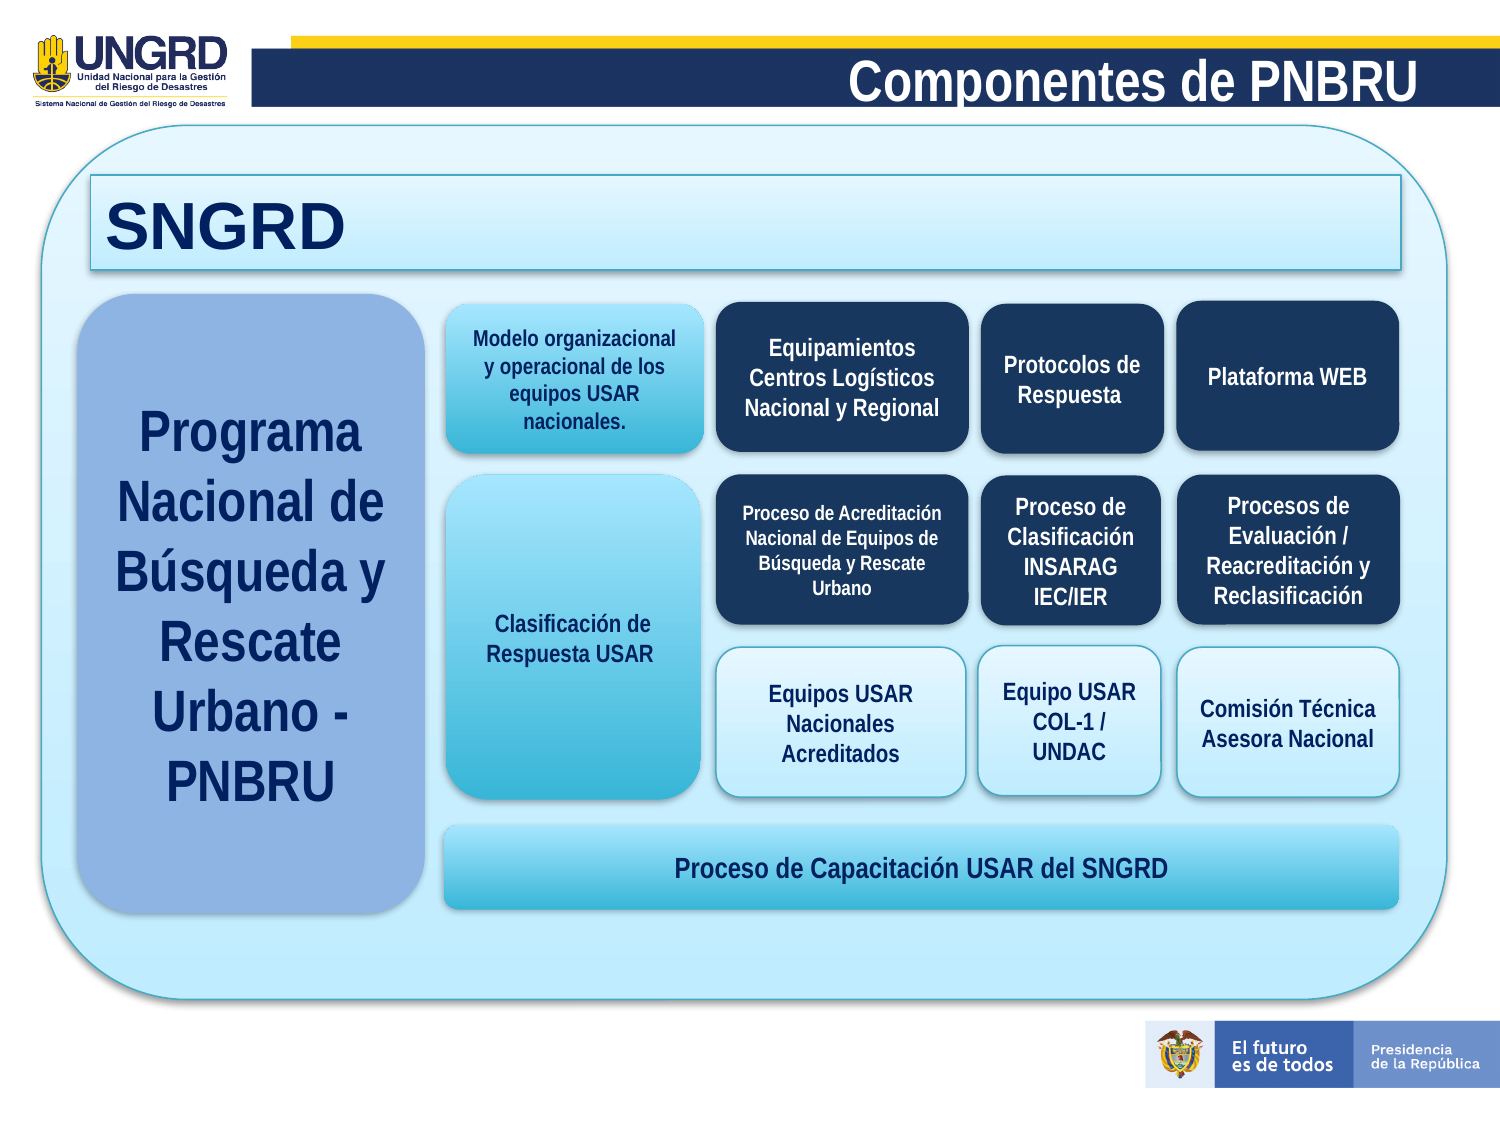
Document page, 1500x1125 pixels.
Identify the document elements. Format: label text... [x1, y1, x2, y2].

text_box Modelo organizacional y operacional de los equipos USAR nacionales. [445, 303, 704, 454]
text_box Clasificación de Respuesta USAR [445, 474, 701, 800]
text_box Protocolos de Respuesta [980, 303, 1165, 454]
text_box SNGRD [90, 174, 1402, 271]
text_box Proceso de Capacitación USAR del SNGRD [444, 825, 1400, 910]
text_box Programa Nacional de Búsqueda y Rescate Urbano - PNBRU [77, 293, 425, 914]
text_box Equipo USAR COL-1 / UNDAC [977, 644, 1162, 797]
text_box [40, 124, 1448, 1001]
picture [0, 0, 1500, 1125]
title Componentes de PNBRU [277, 55, 1435, 100]
text_box Proceso de Acreditación Nacional de Equipos de Búsqueda y Rescate Urbano [715, 474, 969, 625]
text_box Equipos USAR Nacionales Acreditados [715, 646, 967, 798]
text_box Procesos de Evaluación / Reacreditación y Reclasificación [1177, 474, 1401, 625]
text_box Comisión Técnica Asesora Nacional [1176, 646, 1401, 798]
text_box Equipamientos Centros Logísticos Nacional y Regional [715, 301, 969, 452]
text_box Proceso de Clasificación INSARAG IEC/IER [980, 475, 1161, 626]
text_box Plataforma WEB [1176, 300, 1400, 451]
